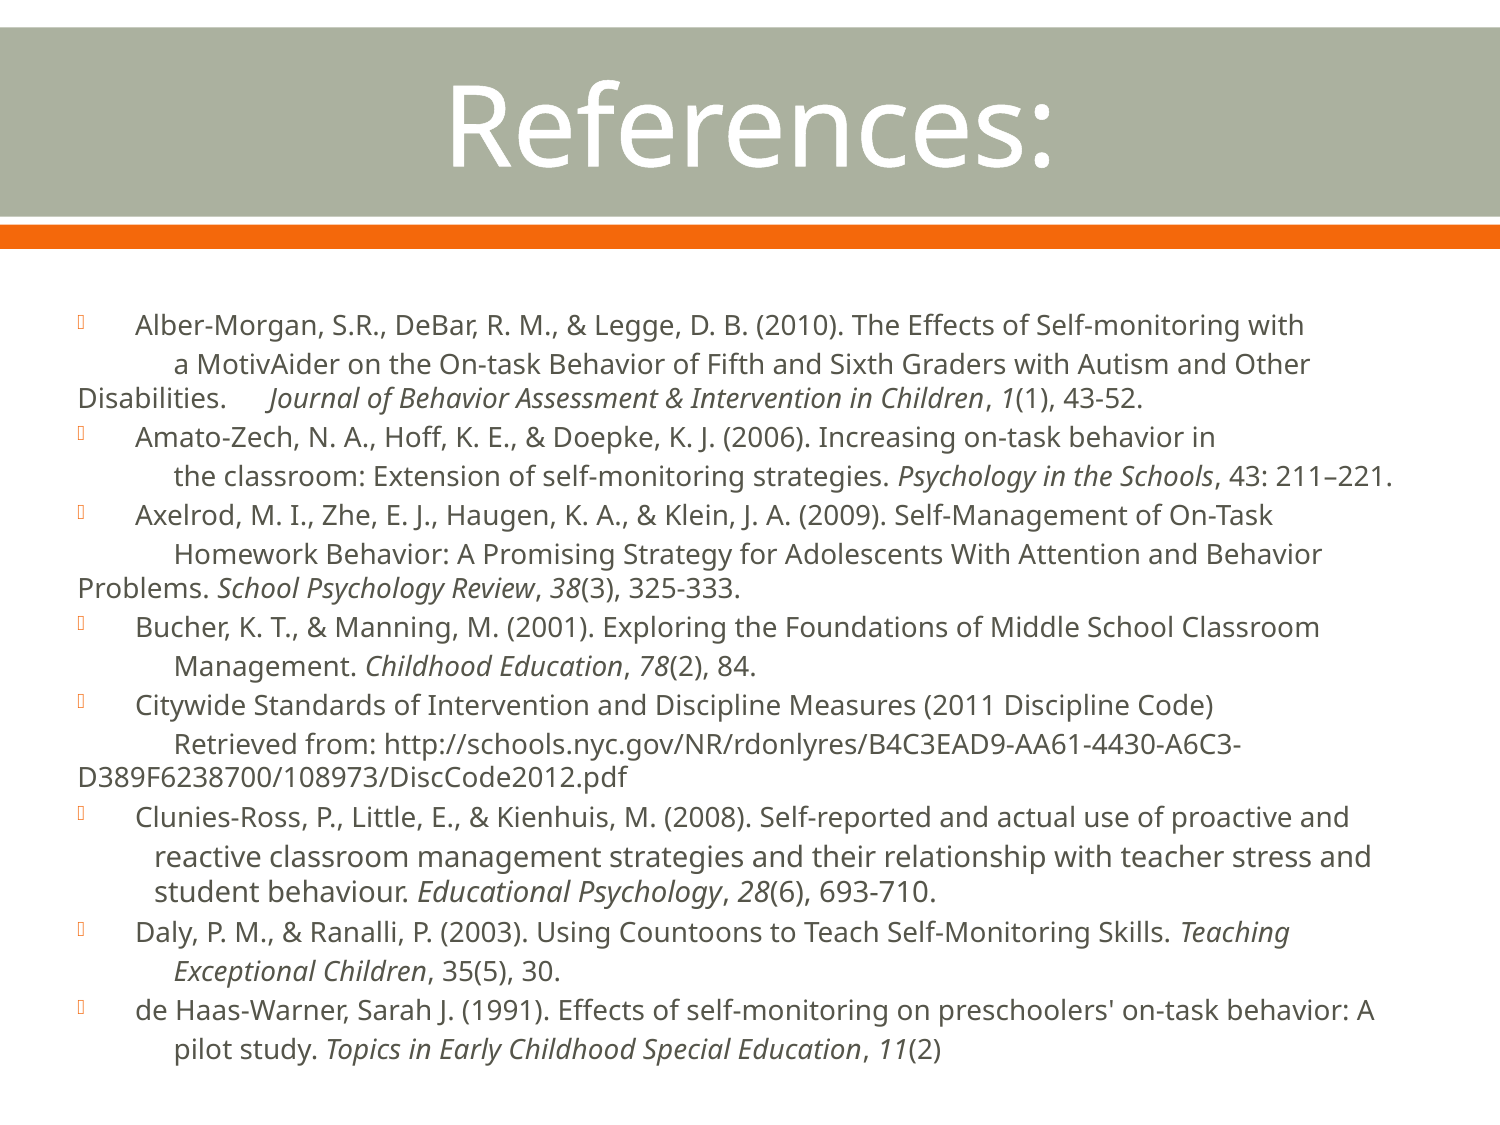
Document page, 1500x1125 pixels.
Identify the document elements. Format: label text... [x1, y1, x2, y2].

list Alber-Morgan, S.R., DeBar, R. M., & Legge, D. B. (2010). The Effects of Self-monitoring with a MotivAider on the On-task Behavior of Fifth and Sixth Graders with Autism and Other Disabilities. Journal of Behavior Assessment & Intervention in Children, 1(1), 43-52. Amato-Zech, N. A., Hoff, K. E., & Doepke, K. J. (2006). Increasing on-task behavior in the classroom: Extension of self-monitoring strategies. Psychology in the Schools, 43: 211–221. Axelrod, M. I., Zhe, E. J., Haugen, K. A., & Klein, J. A. (2009). Self-Management of On-Task Homework Behavior: A Promising Strategy for Adolescents With Attention and Behavior Problems. School Psychology Review, 38(3), 325-333. Bucher, K. T., & Manning, M. (2001). Exploring the Foundations of Middle School Classroom Management. Childhood Education, 78(2), 84. Citywide Standards of Intervention and Discipline Measures (2011 Discipline Code) Retrieved from: http://schools.nyc.gov/NR/rdonlyres/B4C3EAD9-AA61-4430-A6C3- D389F6238700/108973/DiscCode2012.pdf Clunies-Ross, P., Little, E., & Kienhuis, M. (2008). Self-reported and actual use of proactive and reactive classroom management strategies and their relationship with teacher stress and student behaviour. Educational Psychology, 28(6), 693-710. Daly, P. M., & Ranalli, P. (2003). Using Countoons to Teach Self-Monitoring Skills. Teaching Exceptional Children, 35(5), 30. de Haas-Warner, Sarah J. (1991). Effects of self-monitoring on preschoolers' on-task behavior: A pilot study. Topics in Early Childhood Special Education, 11(2) [62, 299, 1438, 1125]
title References: [75, 29, 1425, 213]
